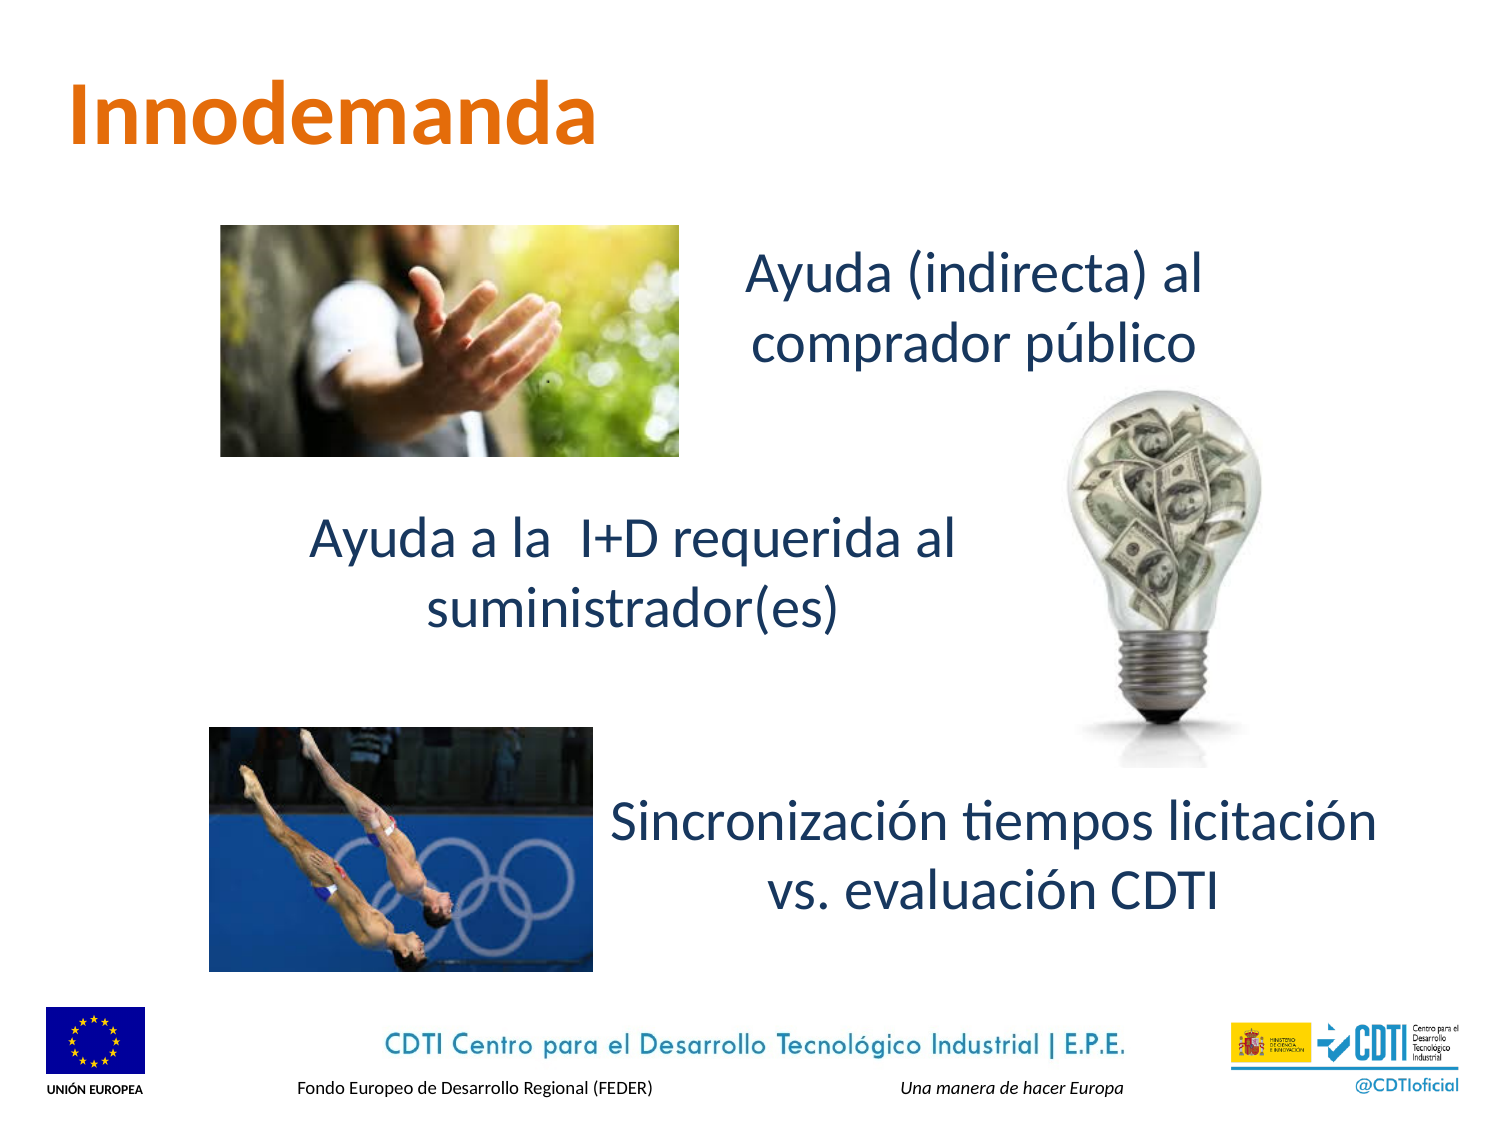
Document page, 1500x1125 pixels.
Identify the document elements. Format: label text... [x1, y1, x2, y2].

picture [1231, 1022, 1459, 1094]
picture [220, 224, 680, 457]
list Ayuda (indirecta) al comprador público [684, 233, 1276, 393]
picture [371, 1014, 1139, 1074]
picture [46, 1007, 145, 1074]
picture [208, 727, 593, 972]
text_box Sincronización tiempos licitación vs. evaluación CDTI [597, 774, 1400, 942]
picture [1050, 375, 1276, 769]
text_box Ayuda a la I+D requerida al suministrador(es) [214, 491, 1045, 652]
text_box Innodemanda [53, 45, 1447, 233]
